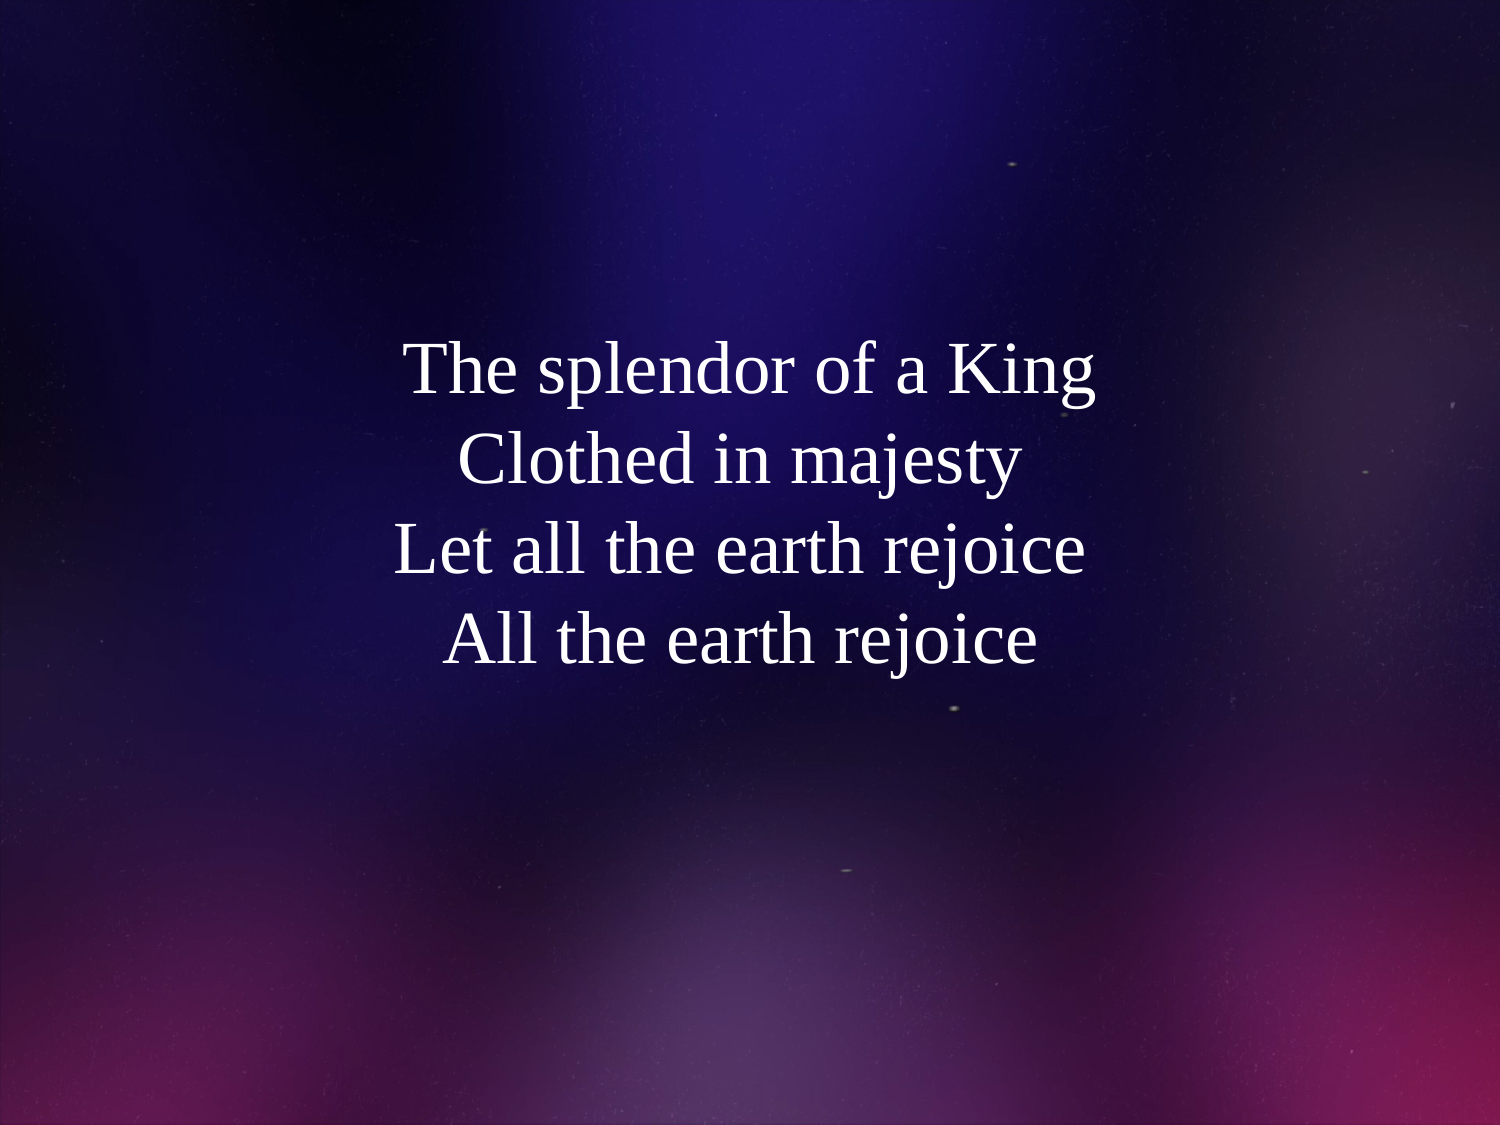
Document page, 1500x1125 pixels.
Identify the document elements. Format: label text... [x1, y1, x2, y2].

picture [0, 0, 1500, 1125]
title The splendor of a King Clothed in majesty Let all the earth rejoice All the earth rejoice [37, 450, 1463, 638]
